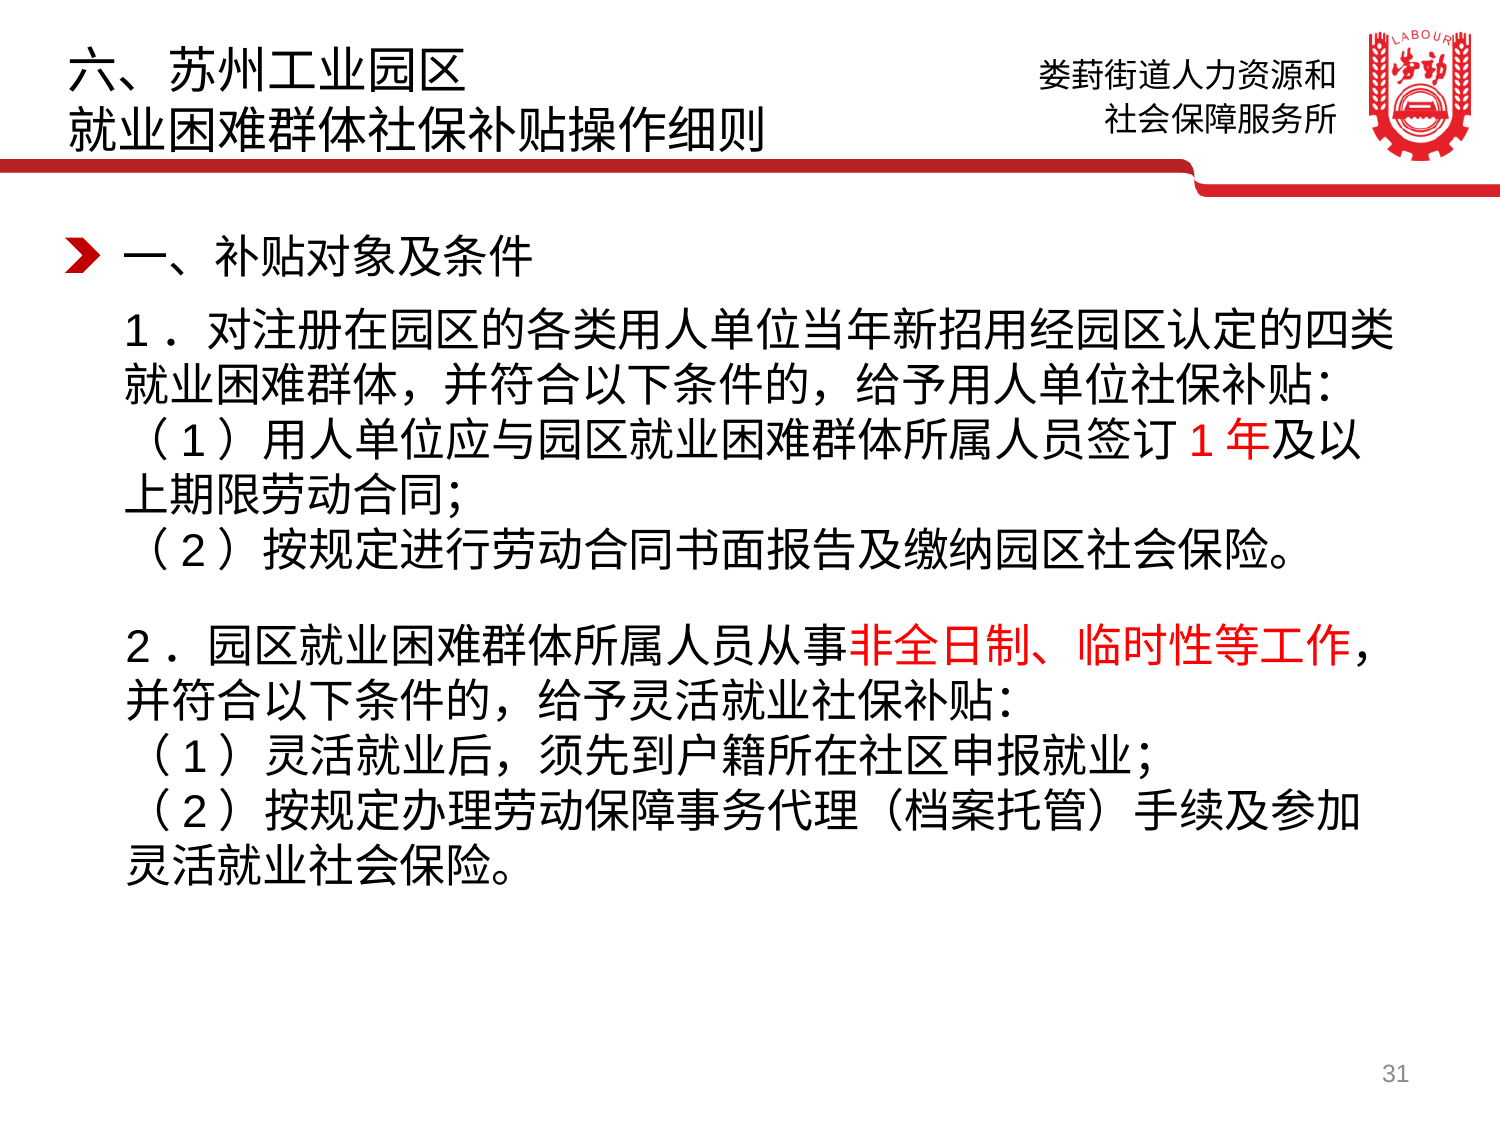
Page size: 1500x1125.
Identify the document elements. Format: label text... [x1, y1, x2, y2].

text_box [62, 235, 103, 276]
text_box 六、苏州工业园区 就业困难群体社保补贴操作细则 [53, 30, 998, 166]
picture [0, 30, 1500, 197]
text_box 2．园区就业困难群体所属人员从事非全日制、临时性等工作，并符合以下条件的，给予灵活就业社保补贴： （1）灵活就业后，须先到户籍所在社区申报就业； （2）按规定办理劳动保障事务代理（档案托管）手续及参加灵活就业社会保险。 [110, 609, 1390, 900]
text_box 一、补贴对象及条件 [108, 219, 764, 290]
text_box 1．对注册在园区的各类用人单位当年新招用经园区认定的四类就业困难群体，并符合以下条件的，给予用人单位社保补贴： （1）用人单位应与园区就业困难群体所属人员签订1年及以上期限劳动合同； （2）按规定进行劳动合同书面报告及缴纳园区社会保险。 [109, 293, 1421, 583]
slide_number 31 [1074, 1042, 1425, 1103]
